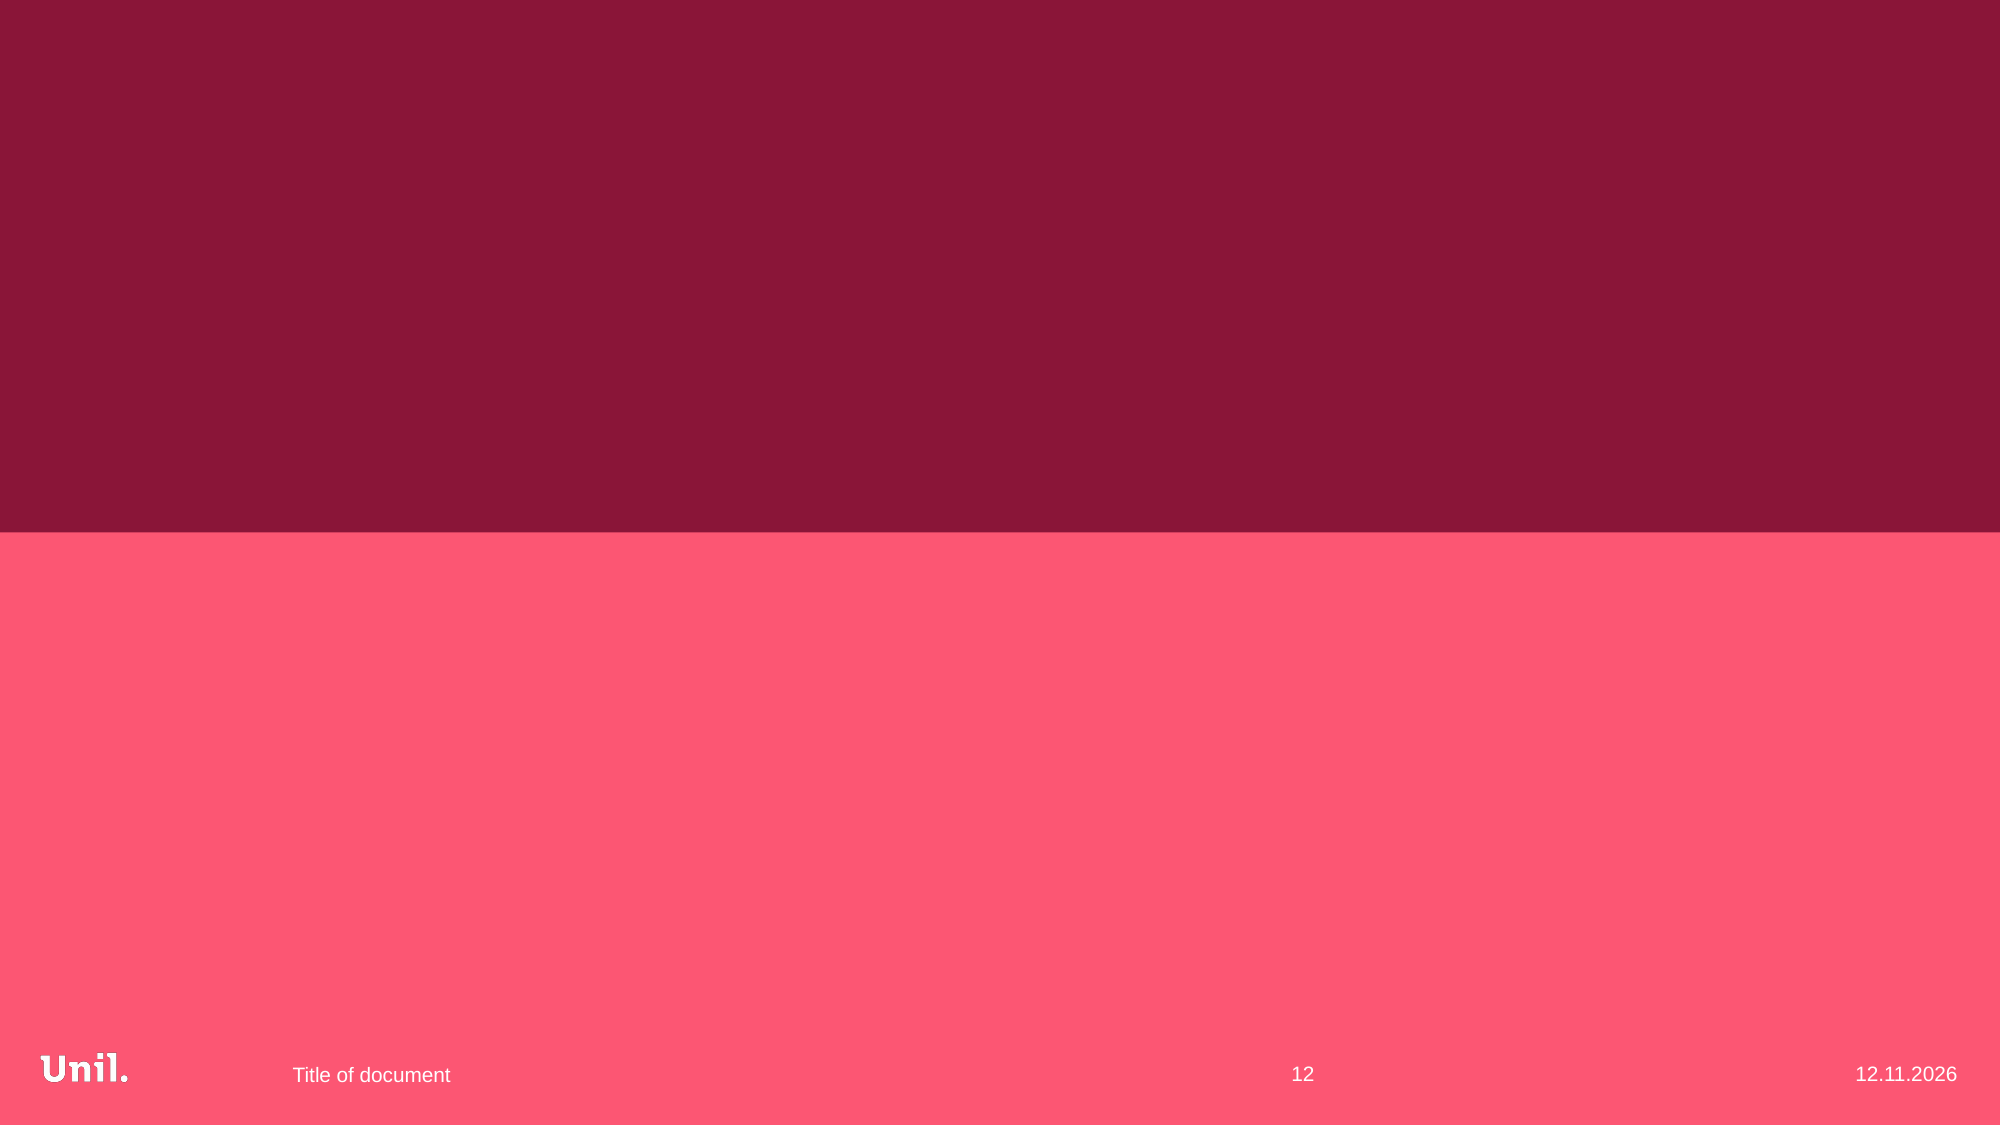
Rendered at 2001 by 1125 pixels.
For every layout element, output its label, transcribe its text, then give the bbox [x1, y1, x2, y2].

picture [27, 1042, 141, 1095]
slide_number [1789, 1026, 1958, 1086]
footer Title of document [292, 1011, 1048, 1087]
slide_number 12 [1250, 1037, 1355, 1086]
